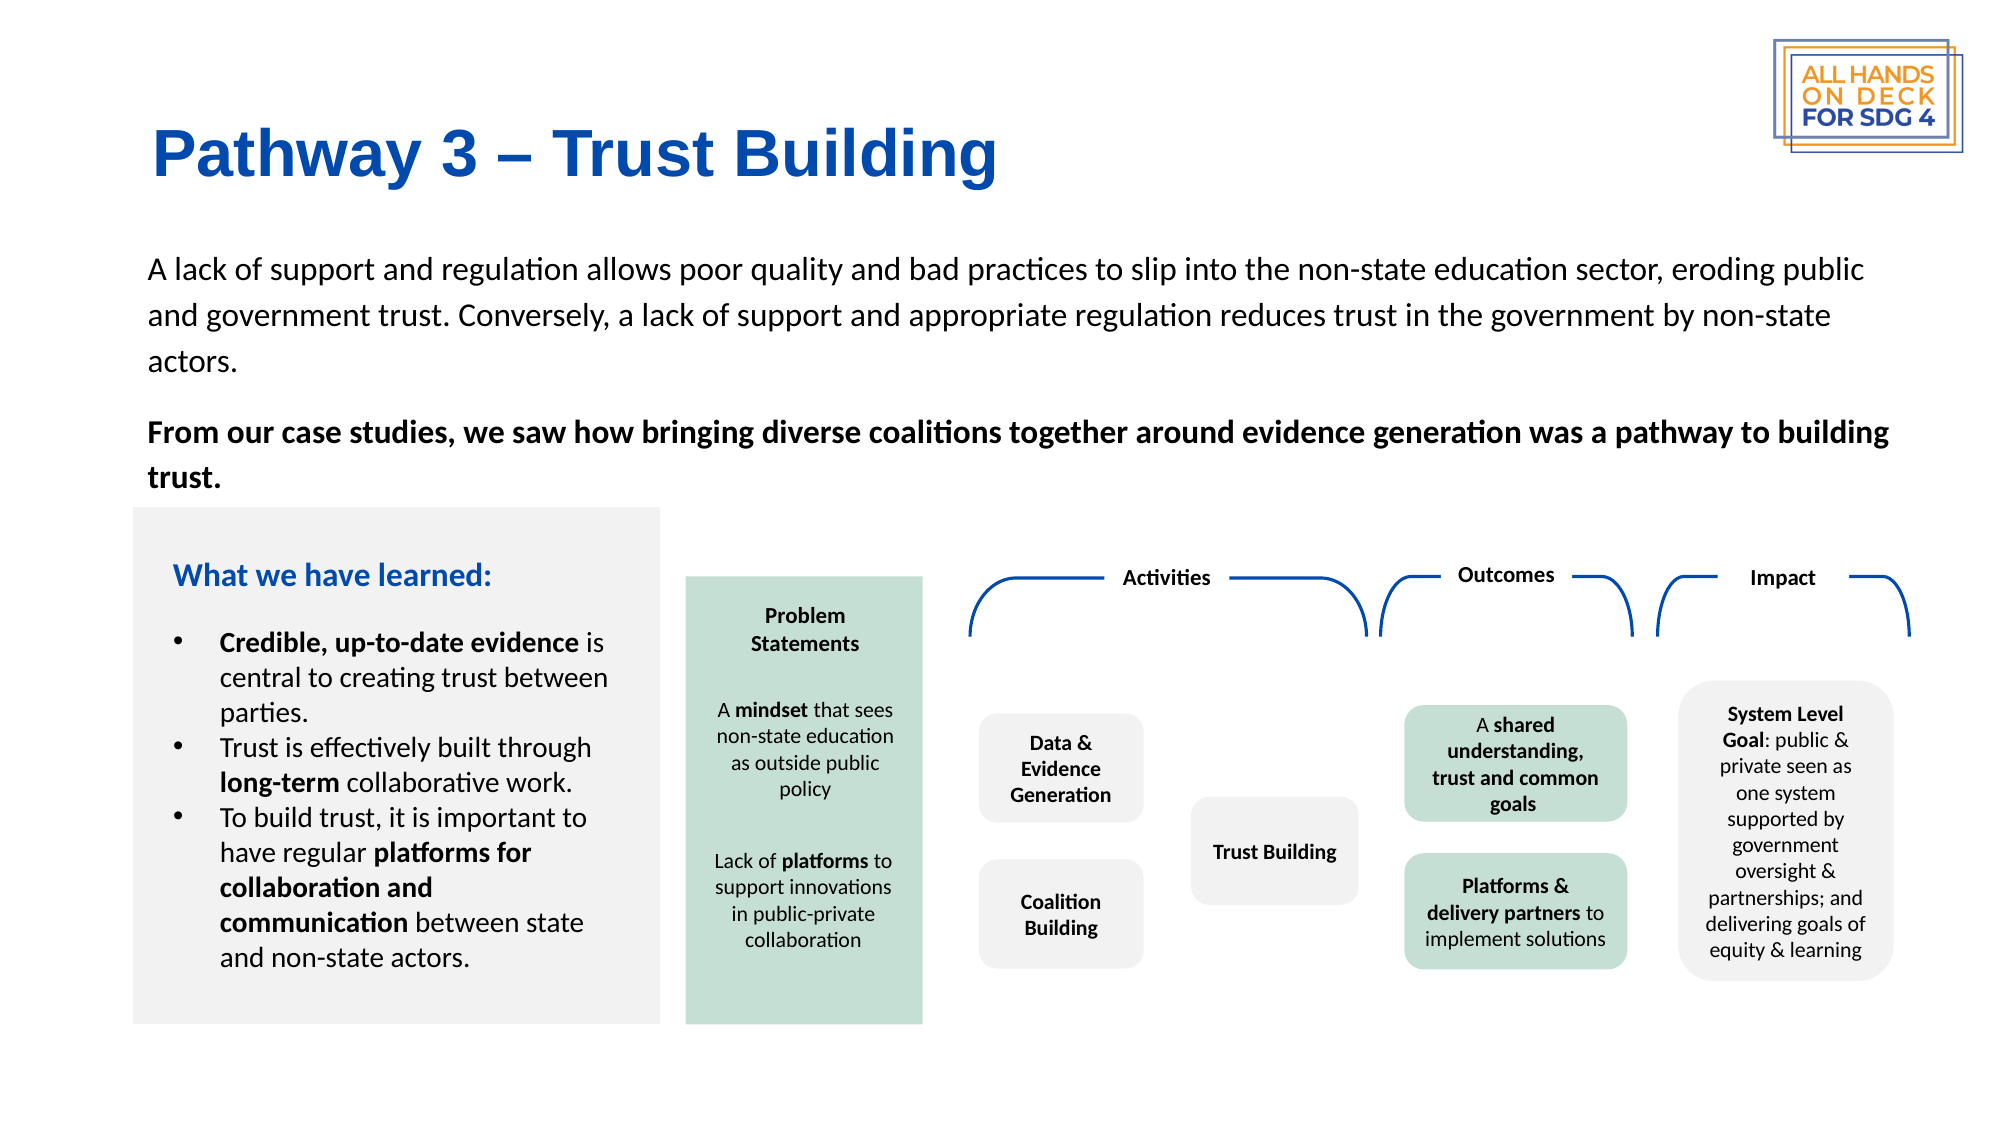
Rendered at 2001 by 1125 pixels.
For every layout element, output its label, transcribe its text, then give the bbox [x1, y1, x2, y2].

text_box Credible, up-to-date evidence is central to creating trust between parties. Trust is effectively built through long-term collaborative work. To build trust, it is important to have regular platforms for collaboration and communication between state and non-state actors. [158, 615, 626, 981]
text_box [685, 552, 1910, 1025]
title Pathway 3 – Trust Building [137, 59, 1156, 250]
text_box What we have learned: [158, 545, 521, 601]
text_box A lack of support and regulation allows poor quality and bad practices to slip into the non-state education sector, eroding public and government trust. Conversely, a lack of support and appropriate regulation reduces trust in the government by non-state actors. From our case studies, we saw how bringing diverse coalitions together around evidence generation was a pathway to building trust. [132, 233, 1910, 504]
picture [1770, 34, 1978, 168]
text_box [132, 506, 661, 1025]
